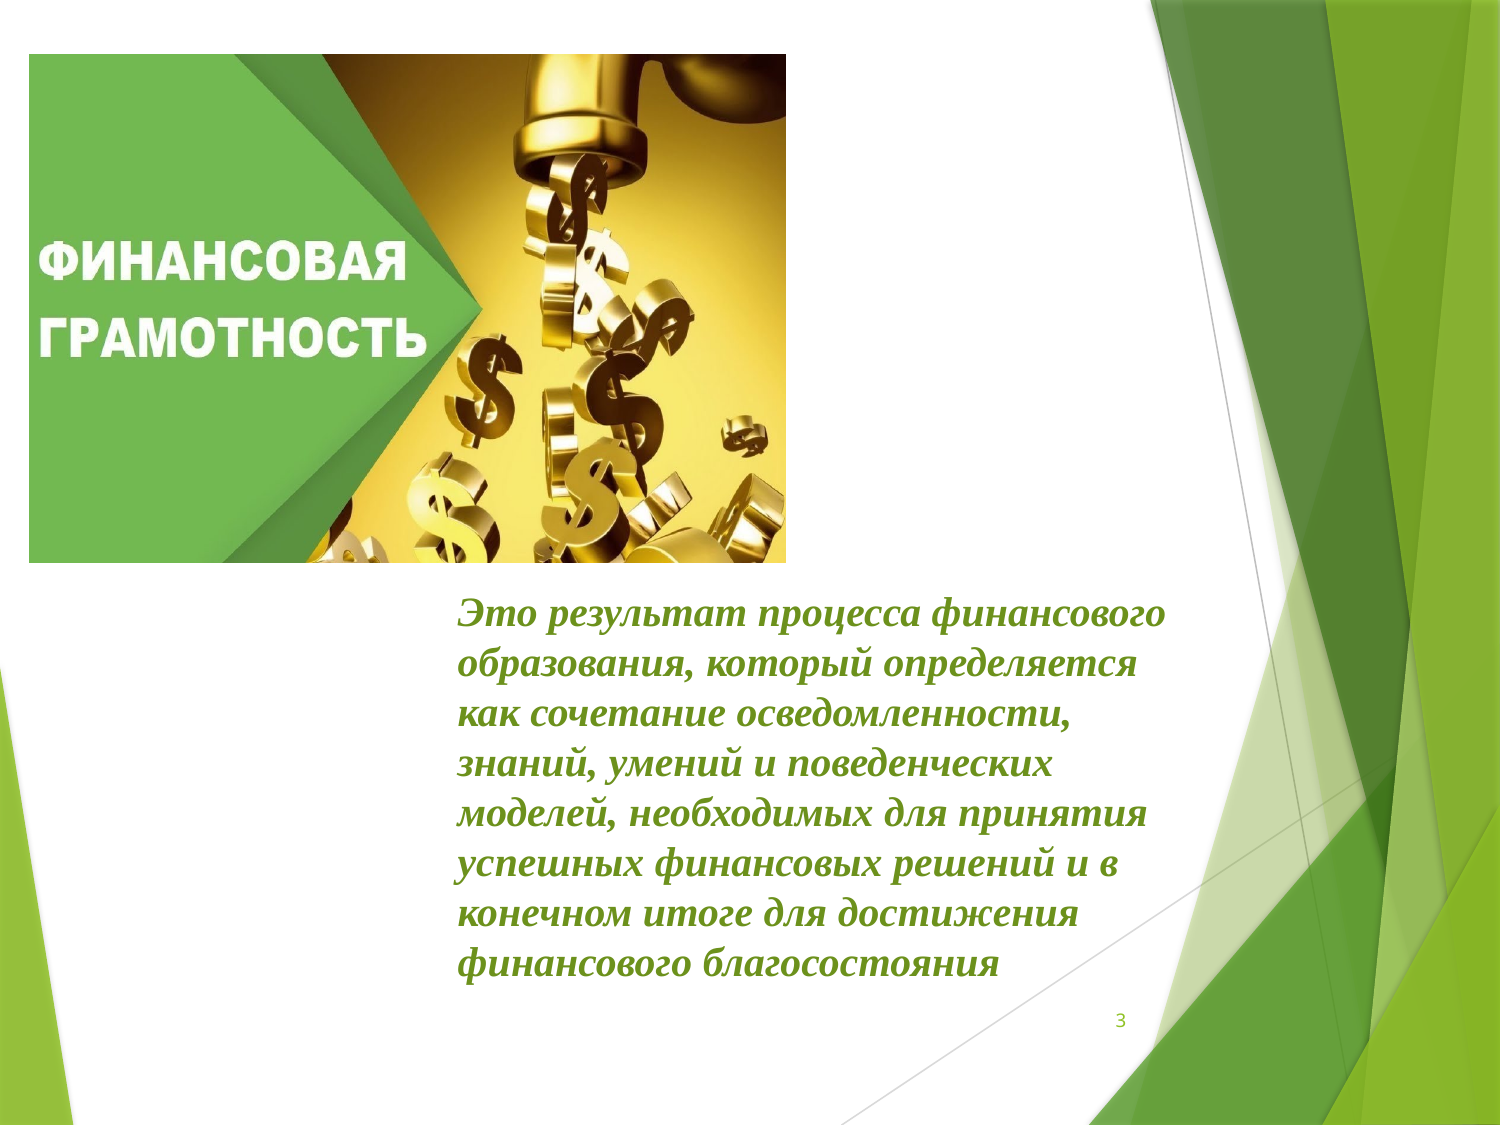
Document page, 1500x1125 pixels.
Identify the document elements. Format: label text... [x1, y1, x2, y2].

slide_number 3 [1057, 993, 1142, 1051]
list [28, 54, 786, 563]
text_box Это результат процесса финансового образования, который определяется как сочетание осведомленности, знаний, умений и поведенческих моделей, необходимых для принятия успешных финансовых решений и в конечном итоге для достижения финансового благосостояния [442, 577, 1211, 993]
